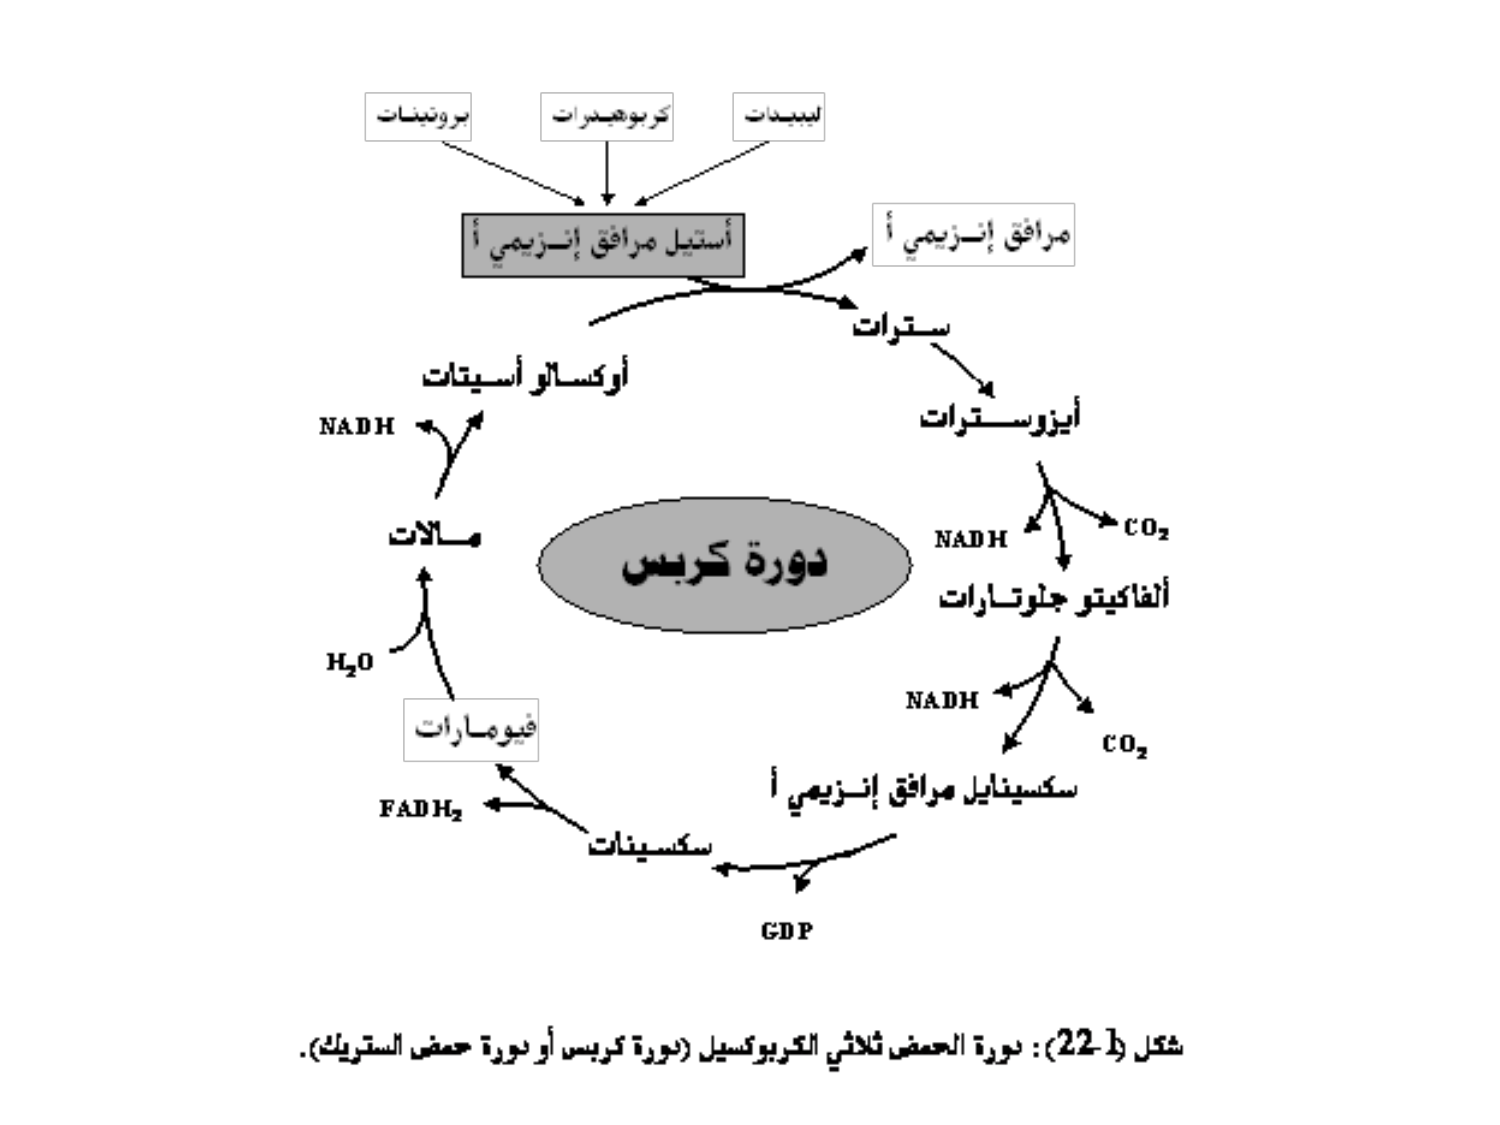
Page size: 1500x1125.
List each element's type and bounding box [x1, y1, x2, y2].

list [216, 18, 1259, 1118]
